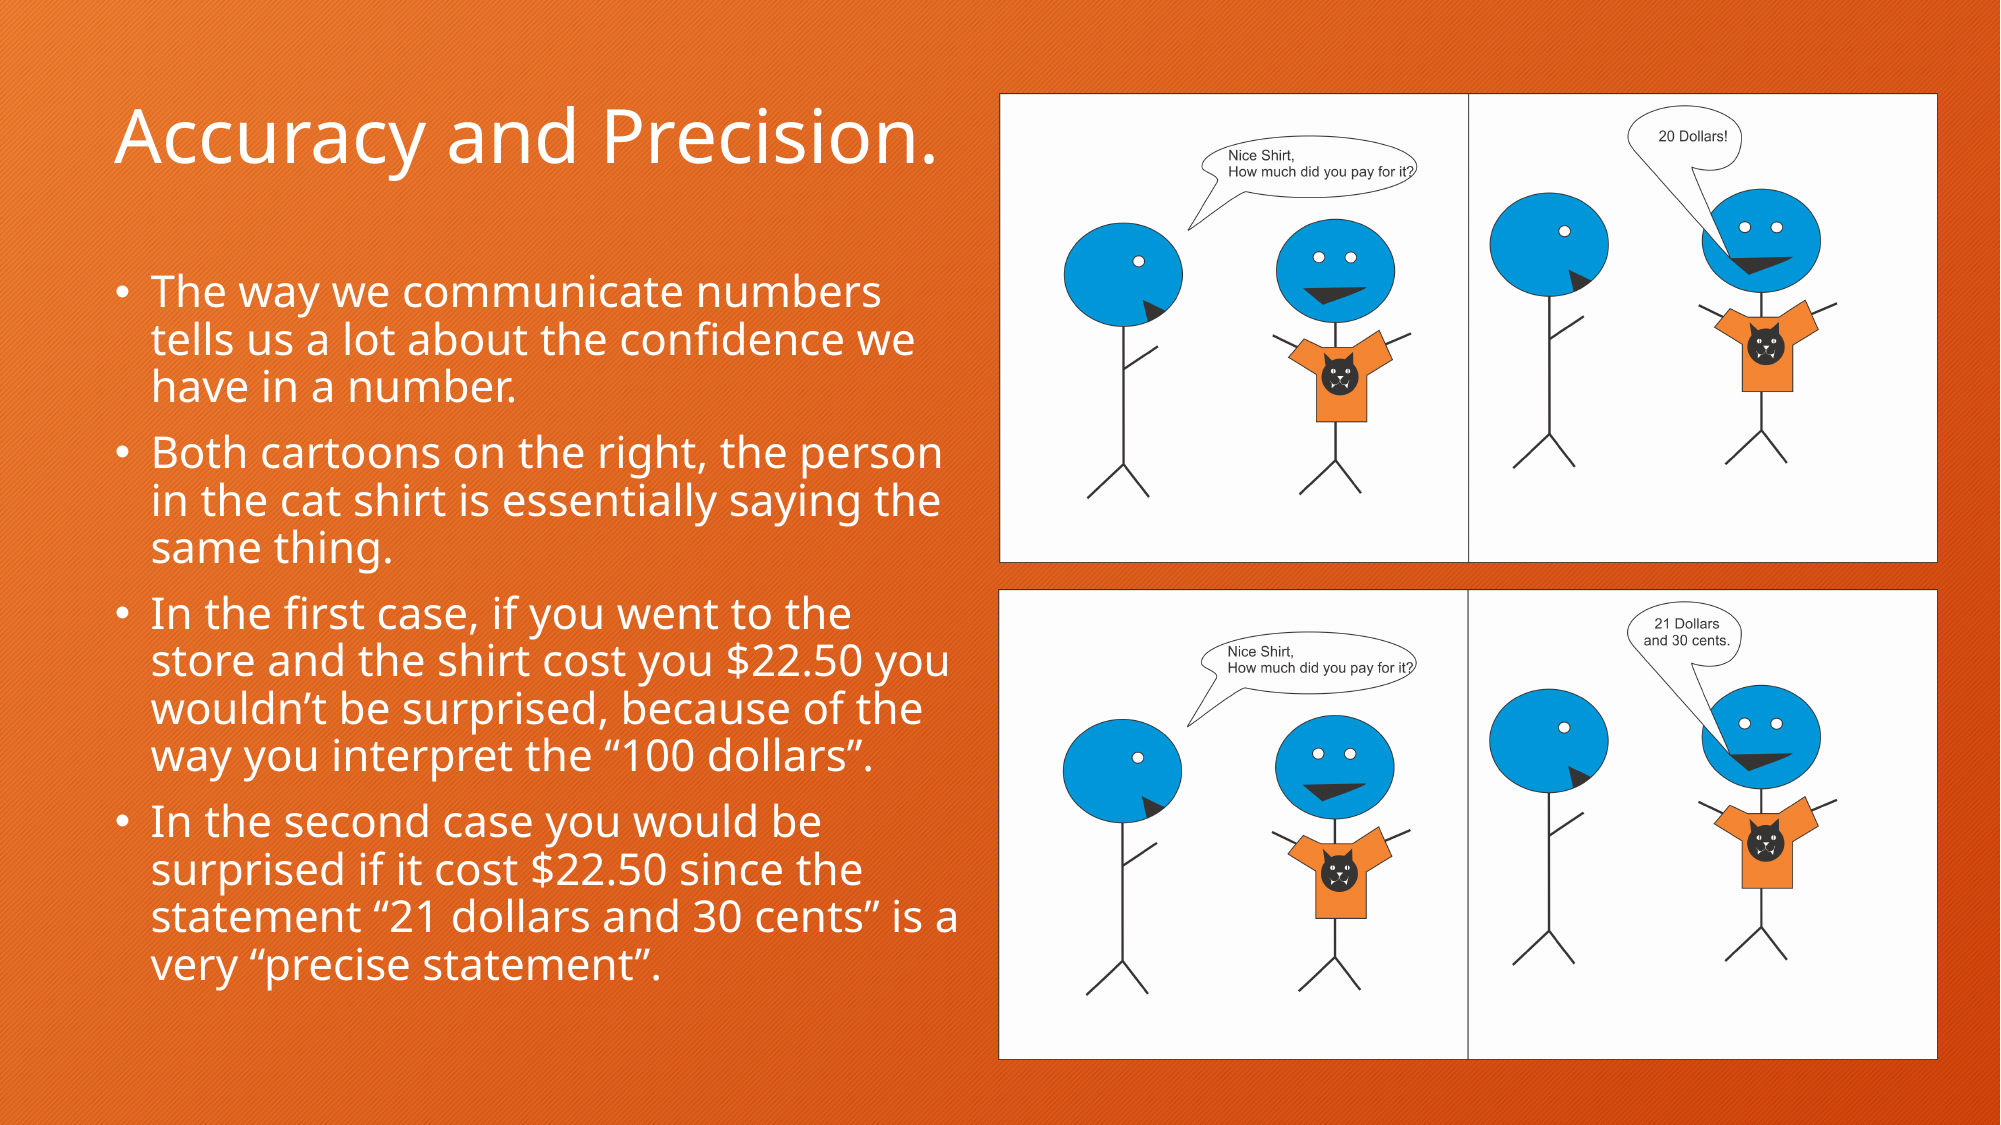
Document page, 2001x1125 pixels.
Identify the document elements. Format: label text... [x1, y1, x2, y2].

picture [999, 93, 1938, 563]
title Accuracy and Precision. [99, 45, 1900, 233]
picture [998, 589, 1938, 1060]
list The way we communicate numbers tells us a lot about the confidence we have in a number. Both cartoons on the right, the person in the cat shirt is essentially saying the same thing. In the first case, if you went to the store and the shirt cost you $22.50 you wouldn’t be surprised, because of the way you interpret the “100 dollars”. In the second case you would be surprised if it cost $22.50 since the statement “21 dollars and 30 cents” is a very “precise statement”. [99, 262, 984, 1005]
